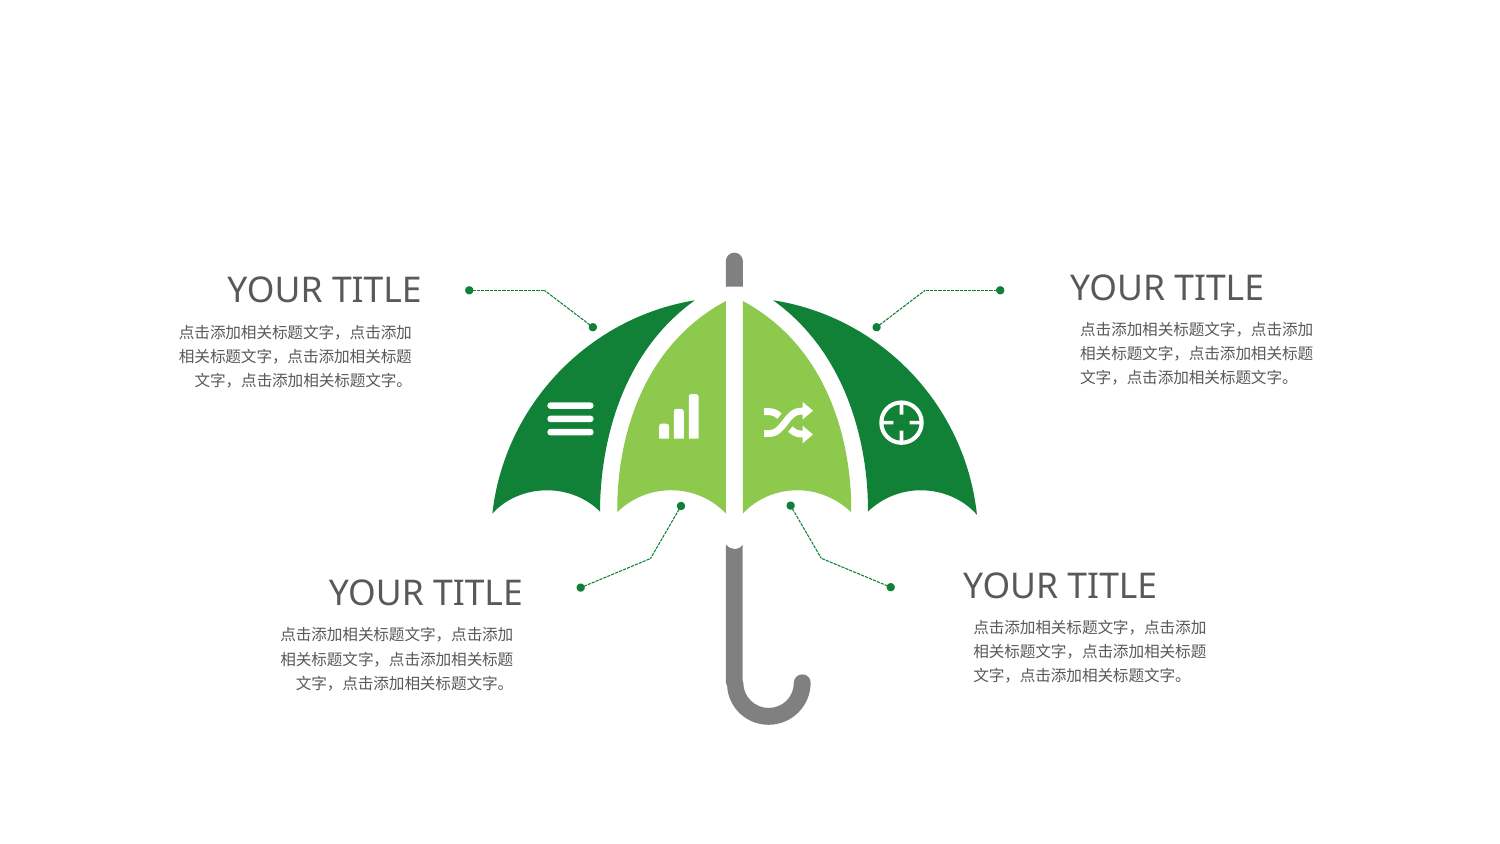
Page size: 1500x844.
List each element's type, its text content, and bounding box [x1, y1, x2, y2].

text_box YOUR TITLE [317, 564, 486, 614]
text_box YOUR TITLE [216, 261, 433, 316]
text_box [492, 252, 978, 725]
text_box 点击添加相关标题文字，点击添加相关标题文字，点击添加相关标题文字，点击添加相关标题文字。 [982, 606, 1223, 691]
text_box 点击添加相关标题文字，点击添加相关标题文字，点击添加相关标题文字，点击添加相关标题文字。 [161, 311, 423, 395]
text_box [468, 290, 486, 328]
text_box YOUR TITLE [1058, 259, 1276, 314]
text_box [982, 290, 1001, 328]
text_box YOUR TITLE [982, 557, 1169, 606]
text_box 点击添加相关标题文字，点击添加相关标题文字，点击添加相关标题文字，点击添加相关标题文字。 [1068, 308, 1330, 393]
text_box 点击添加相关标题文字，点击添加相关标题文字，点击添加相关标题文字，点击添加相关标题文字。 [263, 614, 486, 698]
